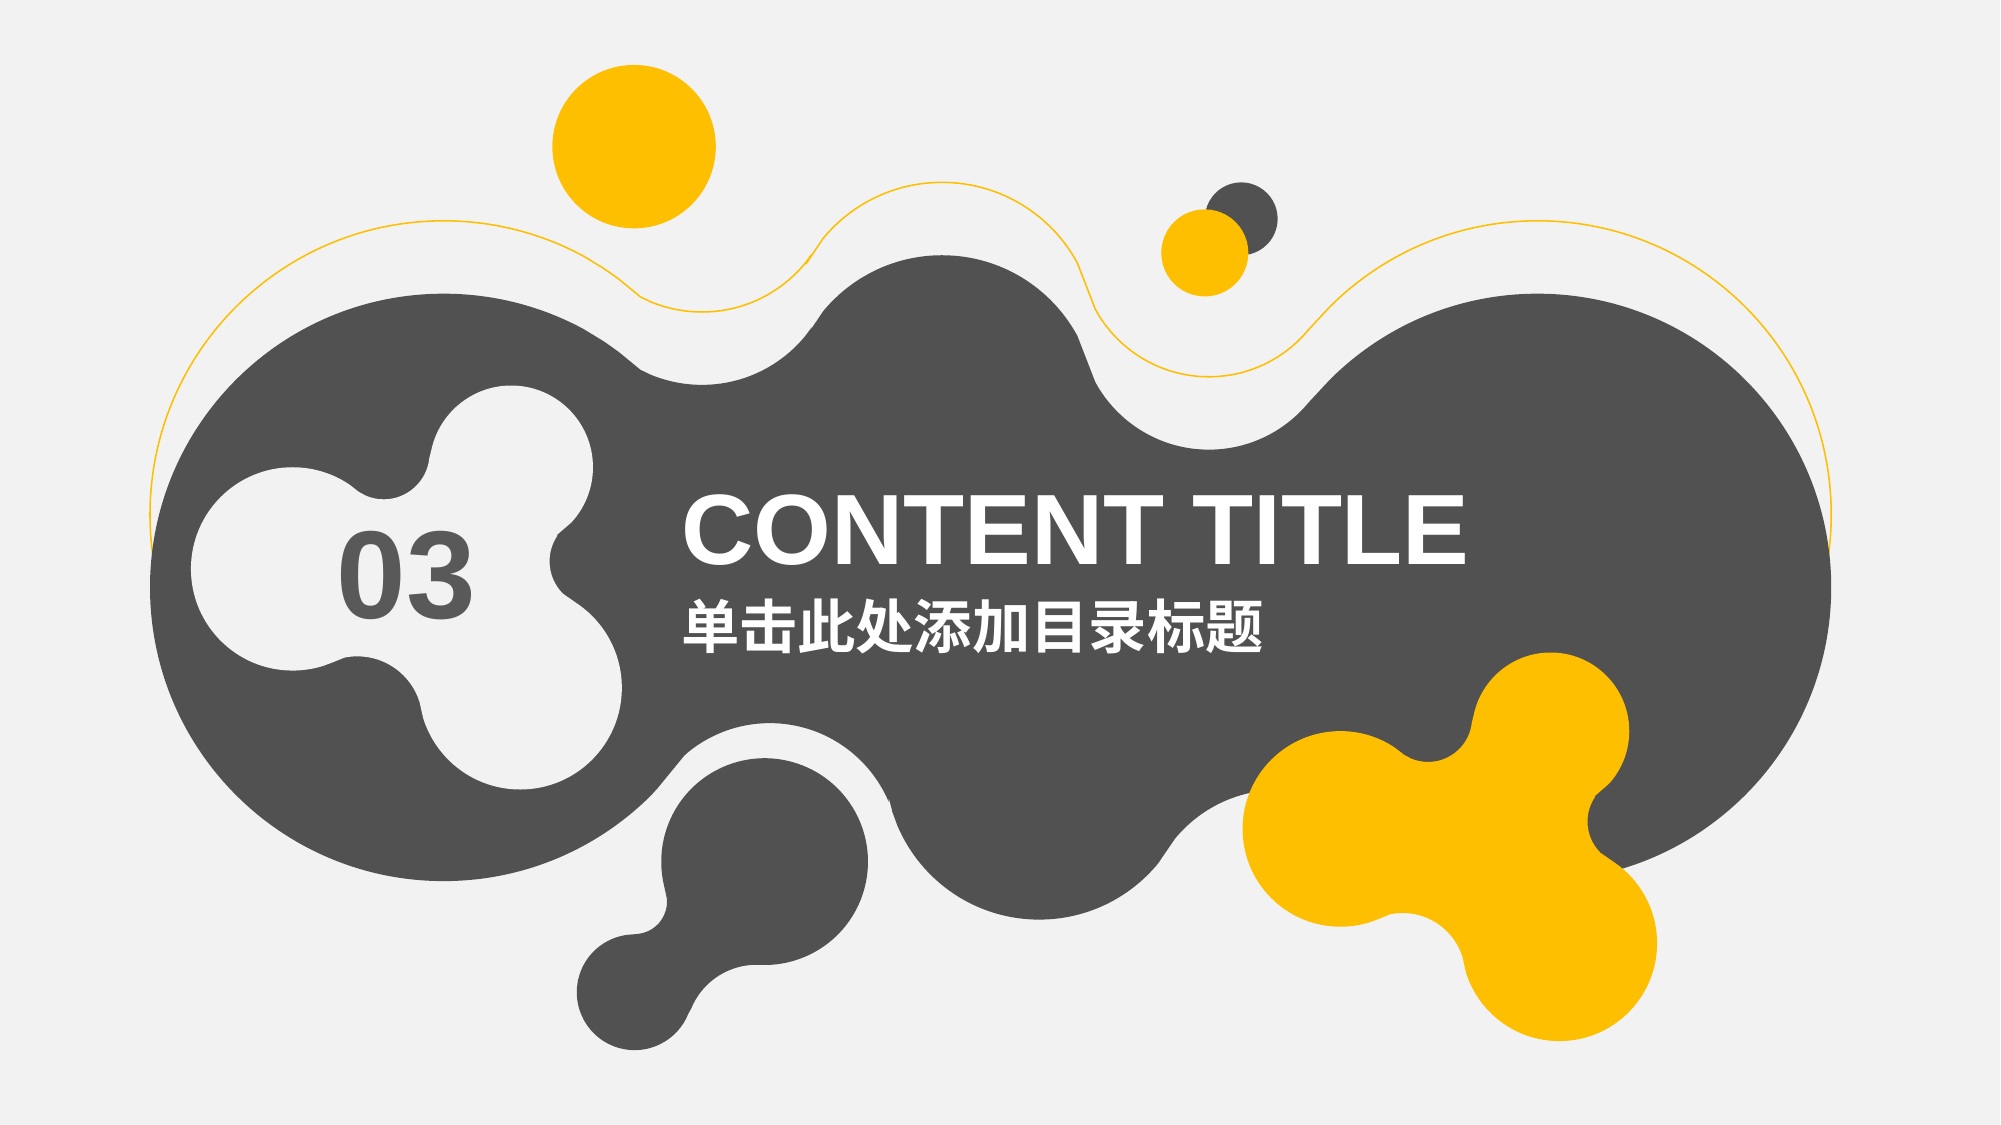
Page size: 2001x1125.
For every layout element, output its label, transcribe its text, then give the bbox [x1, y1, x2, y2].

text_box [1241, 651, 1659, 1043]
text_box CONTENT TITLE [667, 457, 1486, 593]
text_box 03 [321, 485, 491, 651]
text_box [551, 63, 717, 230]
text_box [148, 181, 1833, 550]
text_box [1160, 208, 1250, 298]
text_box [148, 254, 1833, 921]
text_box 单击此处添加目录标题 [666, 582, 1279, 668]
text_box [1205, 181, 1279, 256]
text_box [189, 384, 623, 791]
text_box [575, 757, 869, 1052]
